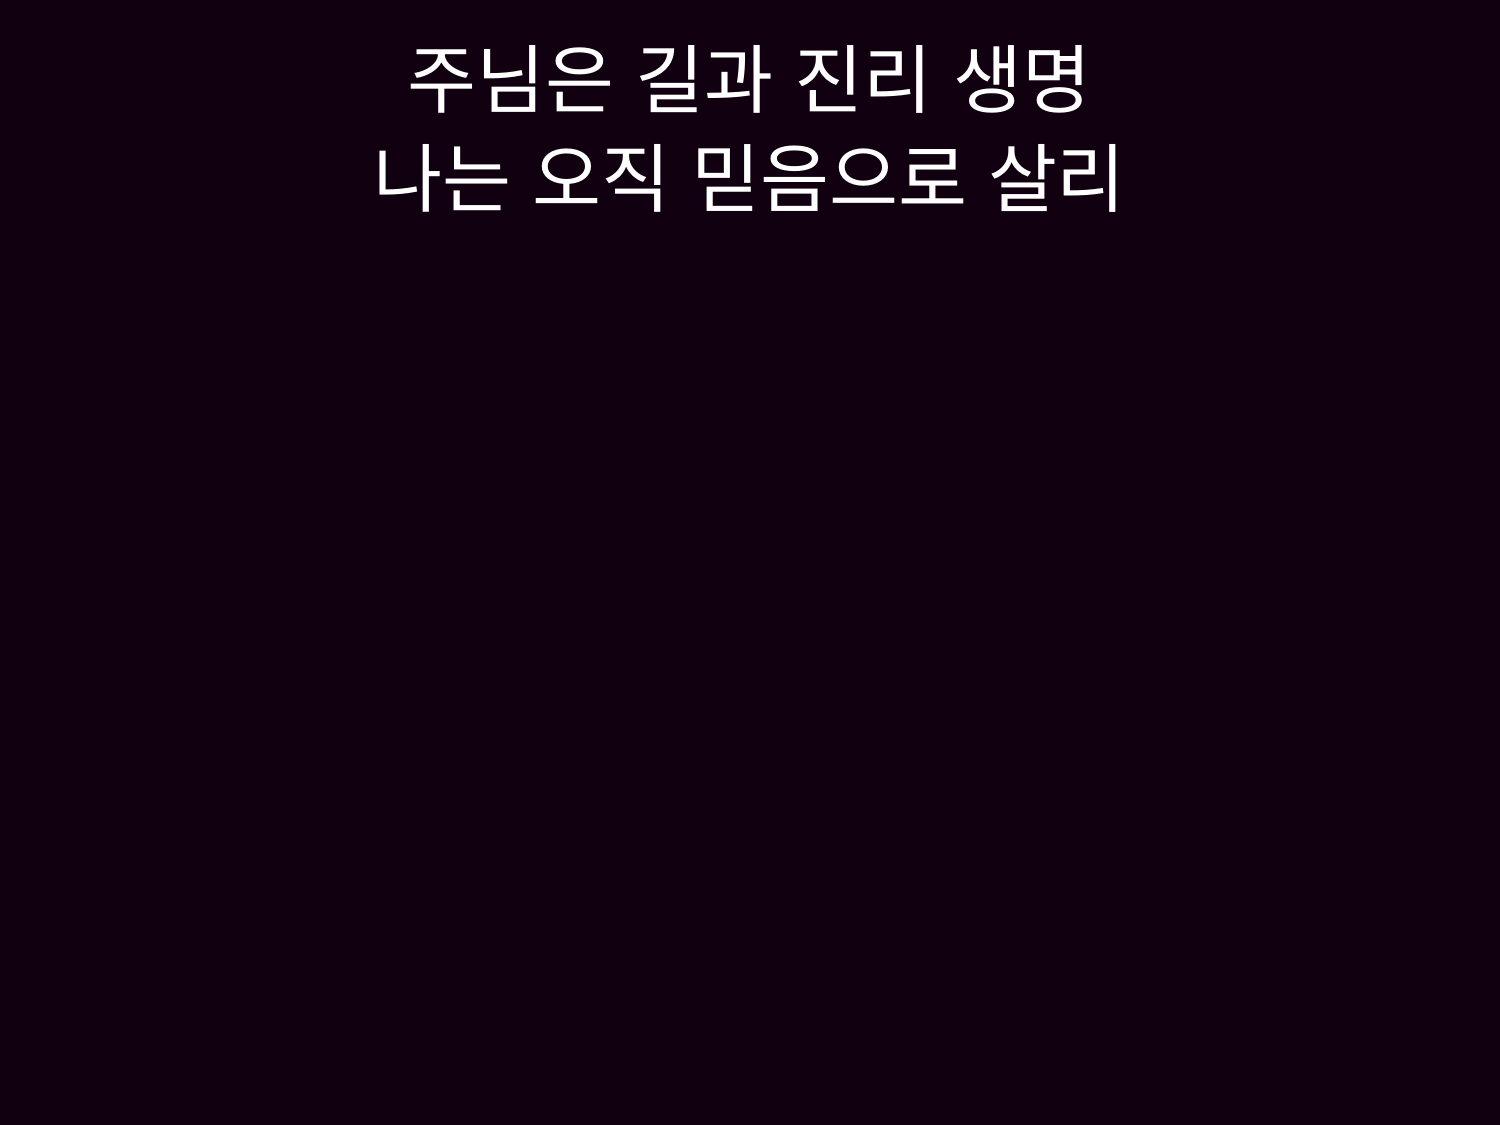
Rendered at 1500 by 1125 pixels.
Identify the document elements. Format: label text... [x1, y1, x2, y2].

title 주님은 길과 진리 생명 나는 오직 믿음으로 살리 [0, 12, 1500, 1125]
